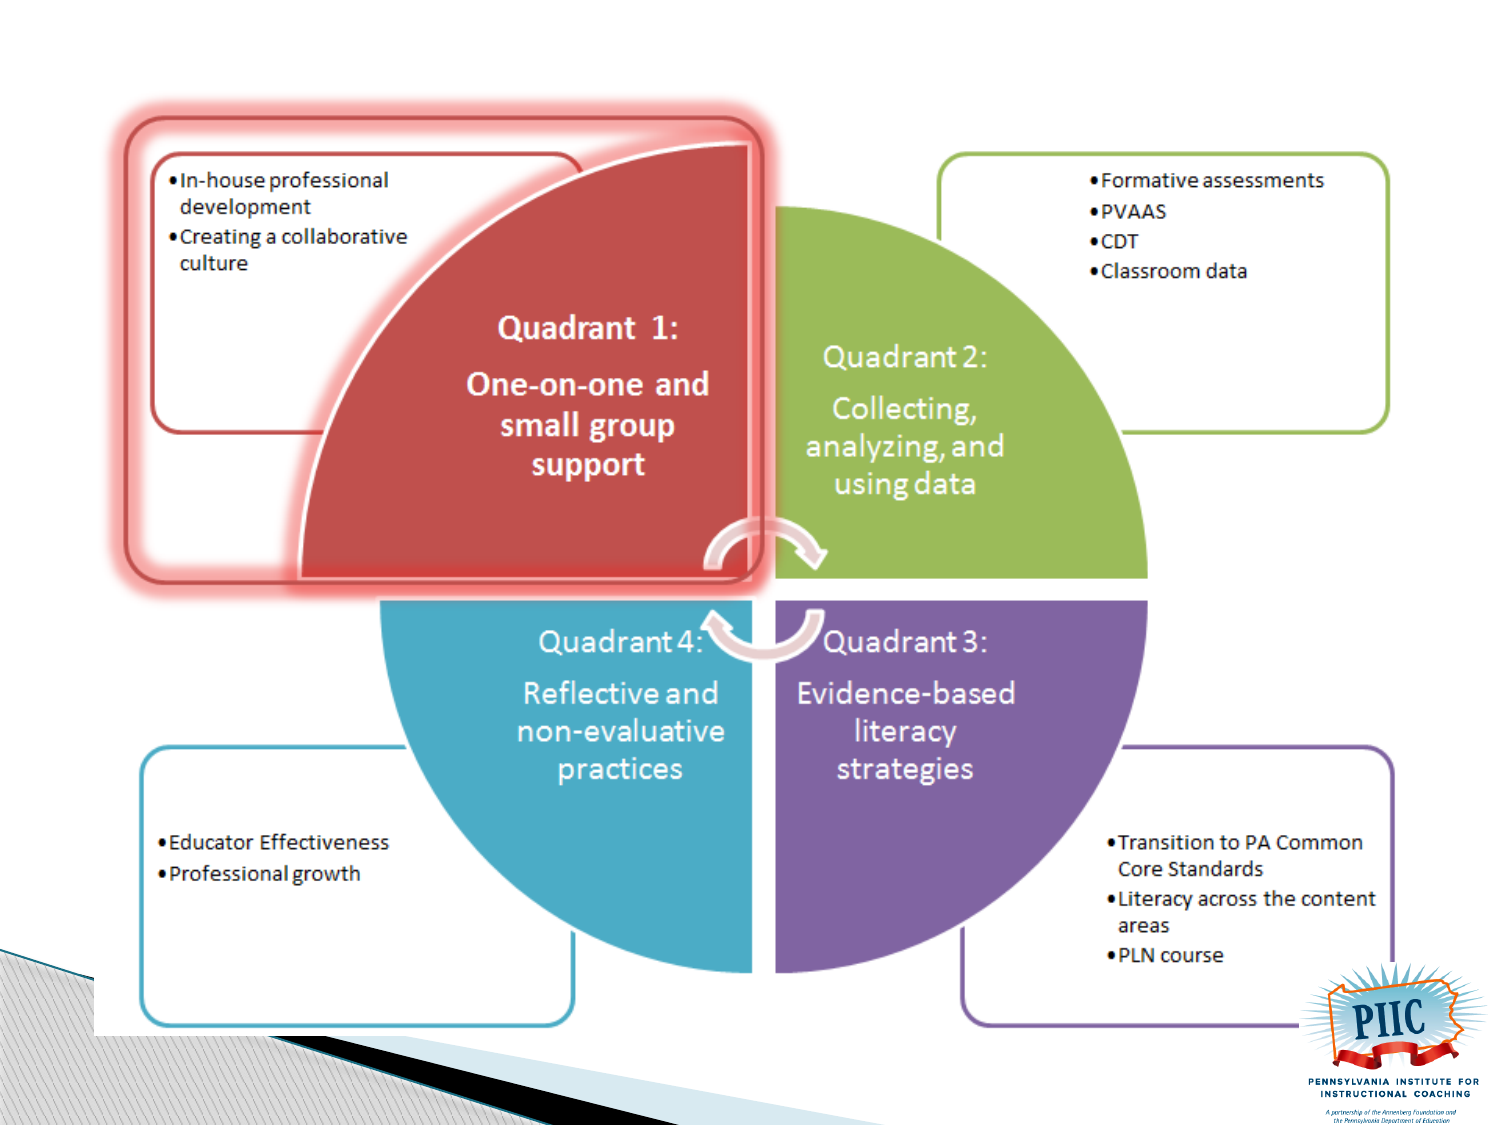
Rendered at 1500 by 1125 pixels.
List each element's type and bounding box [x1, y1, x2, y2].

picture [94, 89, 1488, 1124]
